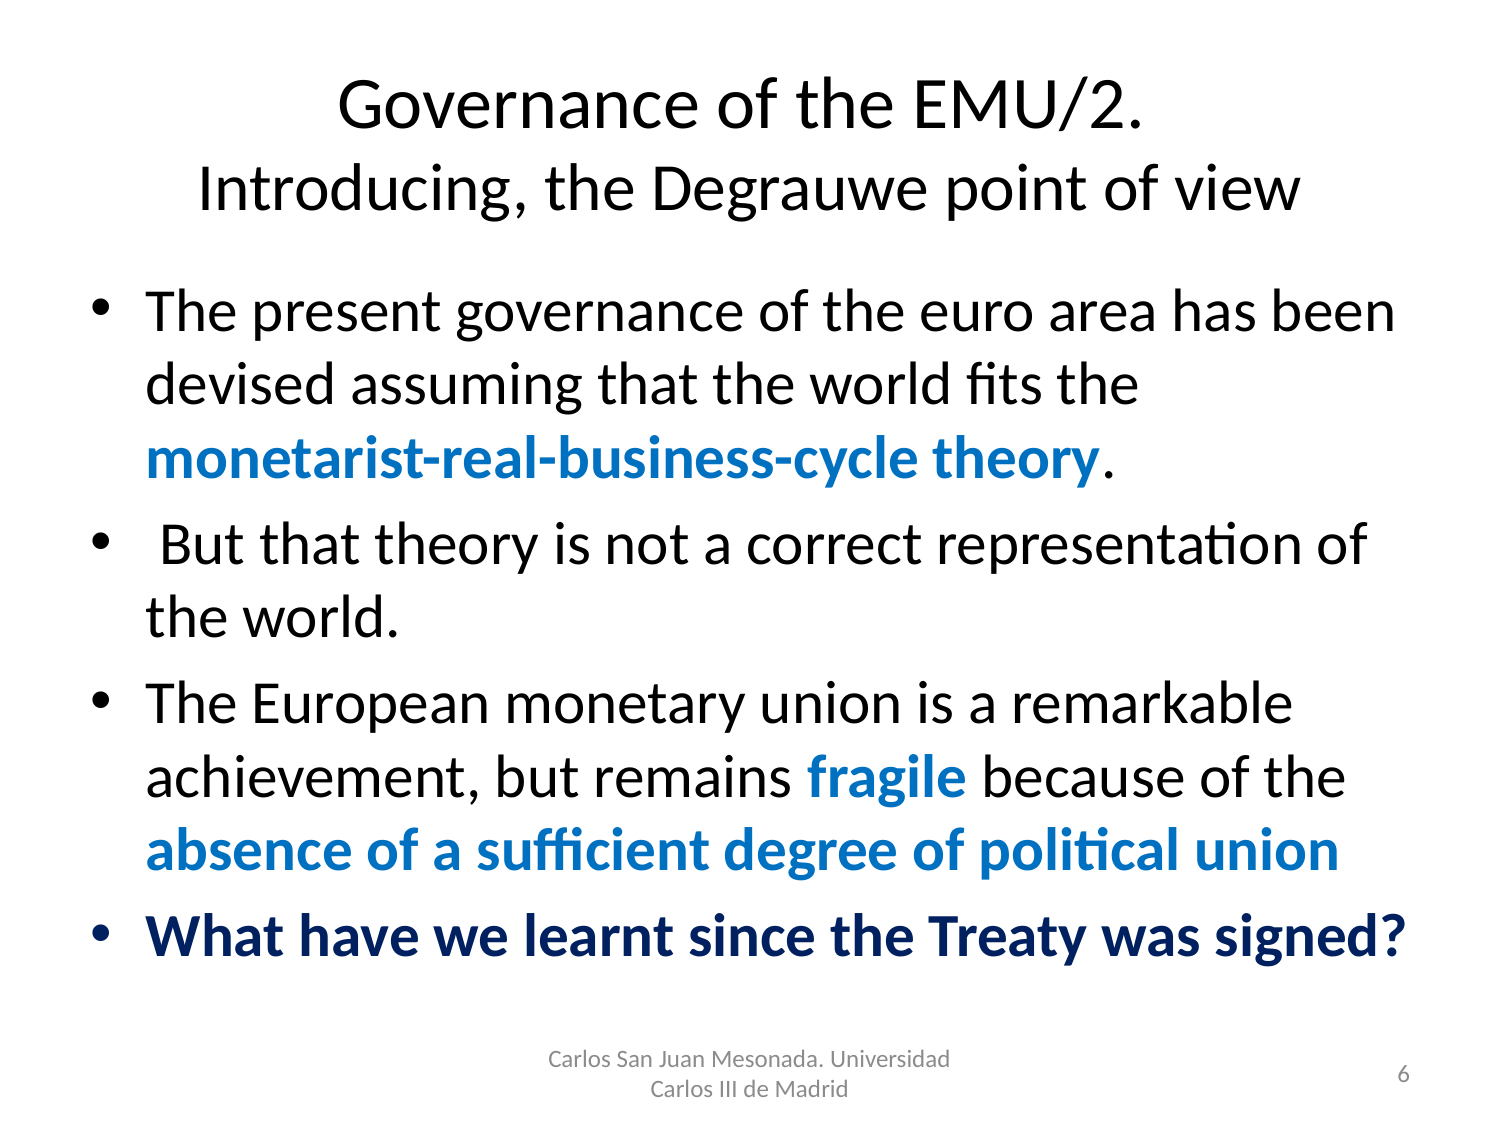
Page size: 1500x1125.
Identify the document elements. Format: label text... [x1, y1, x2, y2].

list The present governance of the euro area has been devised assuming that the world fits the monetarist-real-business-cycle theory. But that theory is not a correct representation of the world. The European monetary union is a remarkable achievement, but remains fragile because of the absence of a sufficient degree of political union What have we learnt since the Treaty was signed? [74, 262, 1426, 1006]
slide_number 6 [1074, 1042, 1425, 1103]
title Governance of the EMU/2. Introducing, the Degrauwe point of view [74, 44, 1426, 233]
footer Carlos San Juan Mesonada. Universidad Carlos III de Madrid [512, 1042, 988, 1103]
